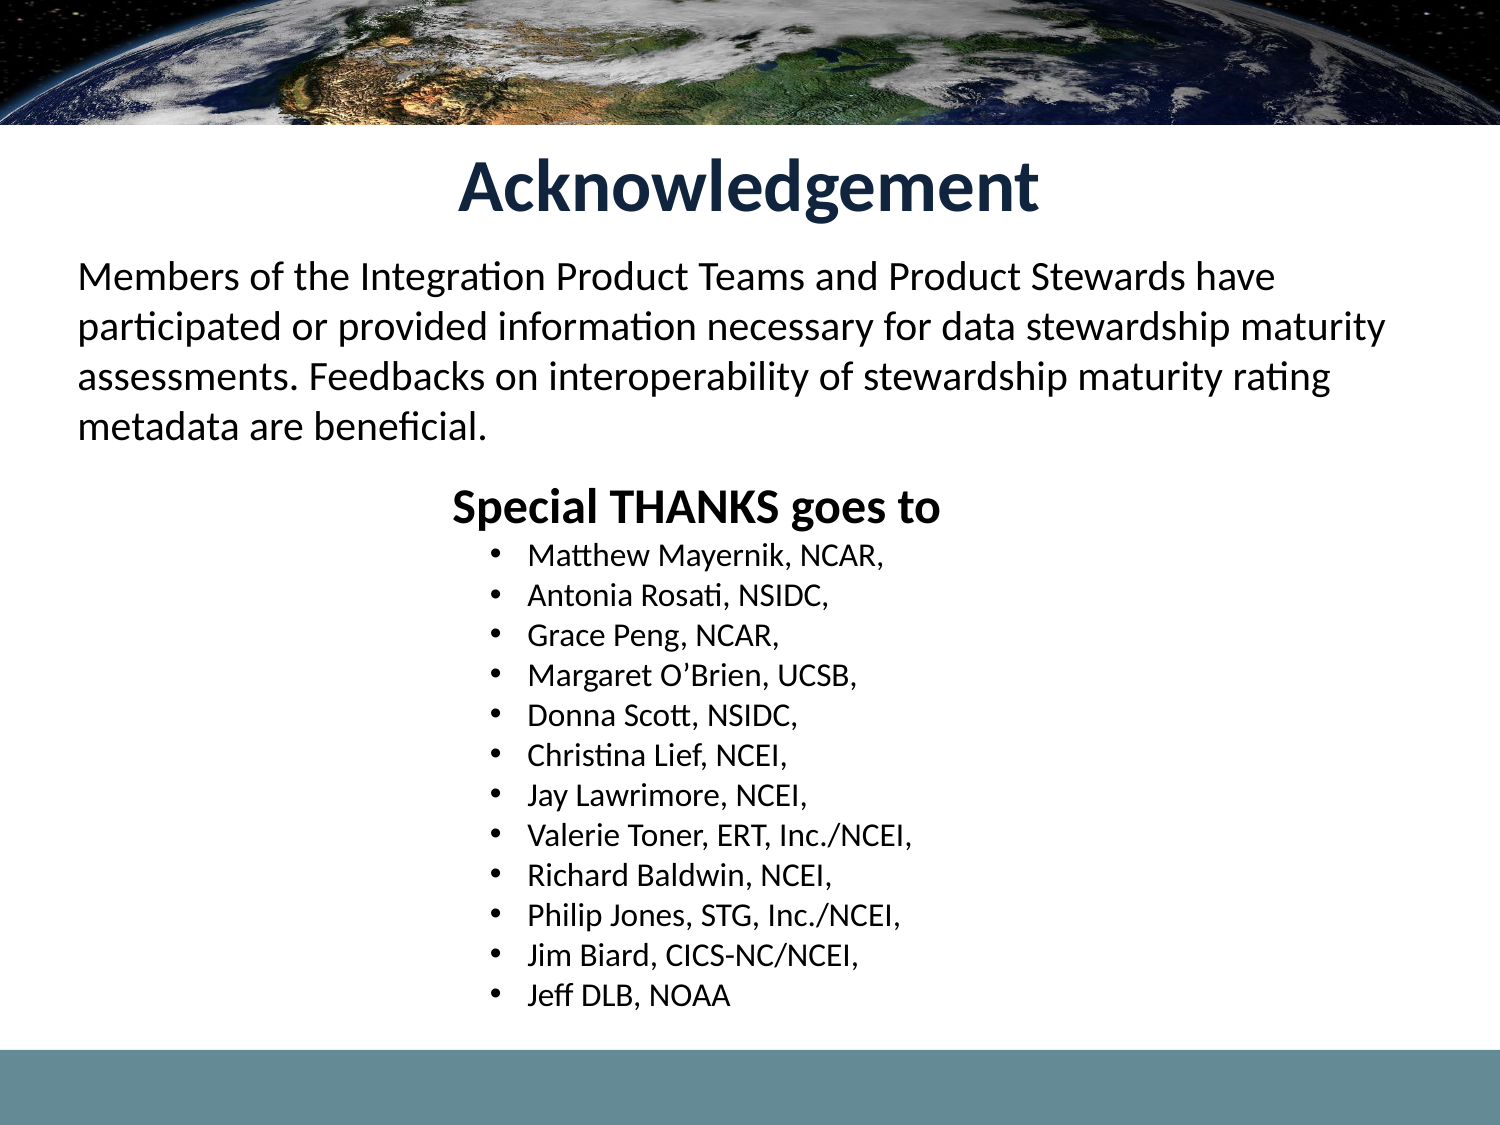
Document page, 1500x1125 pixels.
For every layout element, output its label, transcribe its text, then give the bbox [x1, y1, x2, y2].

text_box [0, 1049, 1500, 1125]
text_box Members of the Integration Product Teams and Product Stewards have participated or provided information necessary for data stewardship maturity assessments. Feedbacks on interoperability of stewardship maturity rating metadata are beneficial. Special THANKS goes to Matthew Mayernik, NCAR, Antonia Rosati, NSIDC, Grace Peng, NCAR, Margaret O’Brien, UCSB, Donna Scott, NSIDC, Christina Lief, NCEI, Jay Lawrimore, NCEI, Valerie Toner, ERT, Inc./NCEI, Richard Baldwin, NCEI, Philip Jones, STG, Inc./NCEI, Jim Biard, CICS-NC/NCEI, Jeff DLB, NOAA [62, 241, 1463, 1021]
text_box Acknowledgement [0, 132, 1500, 238]
picture [0, 0, 1500, 126]
